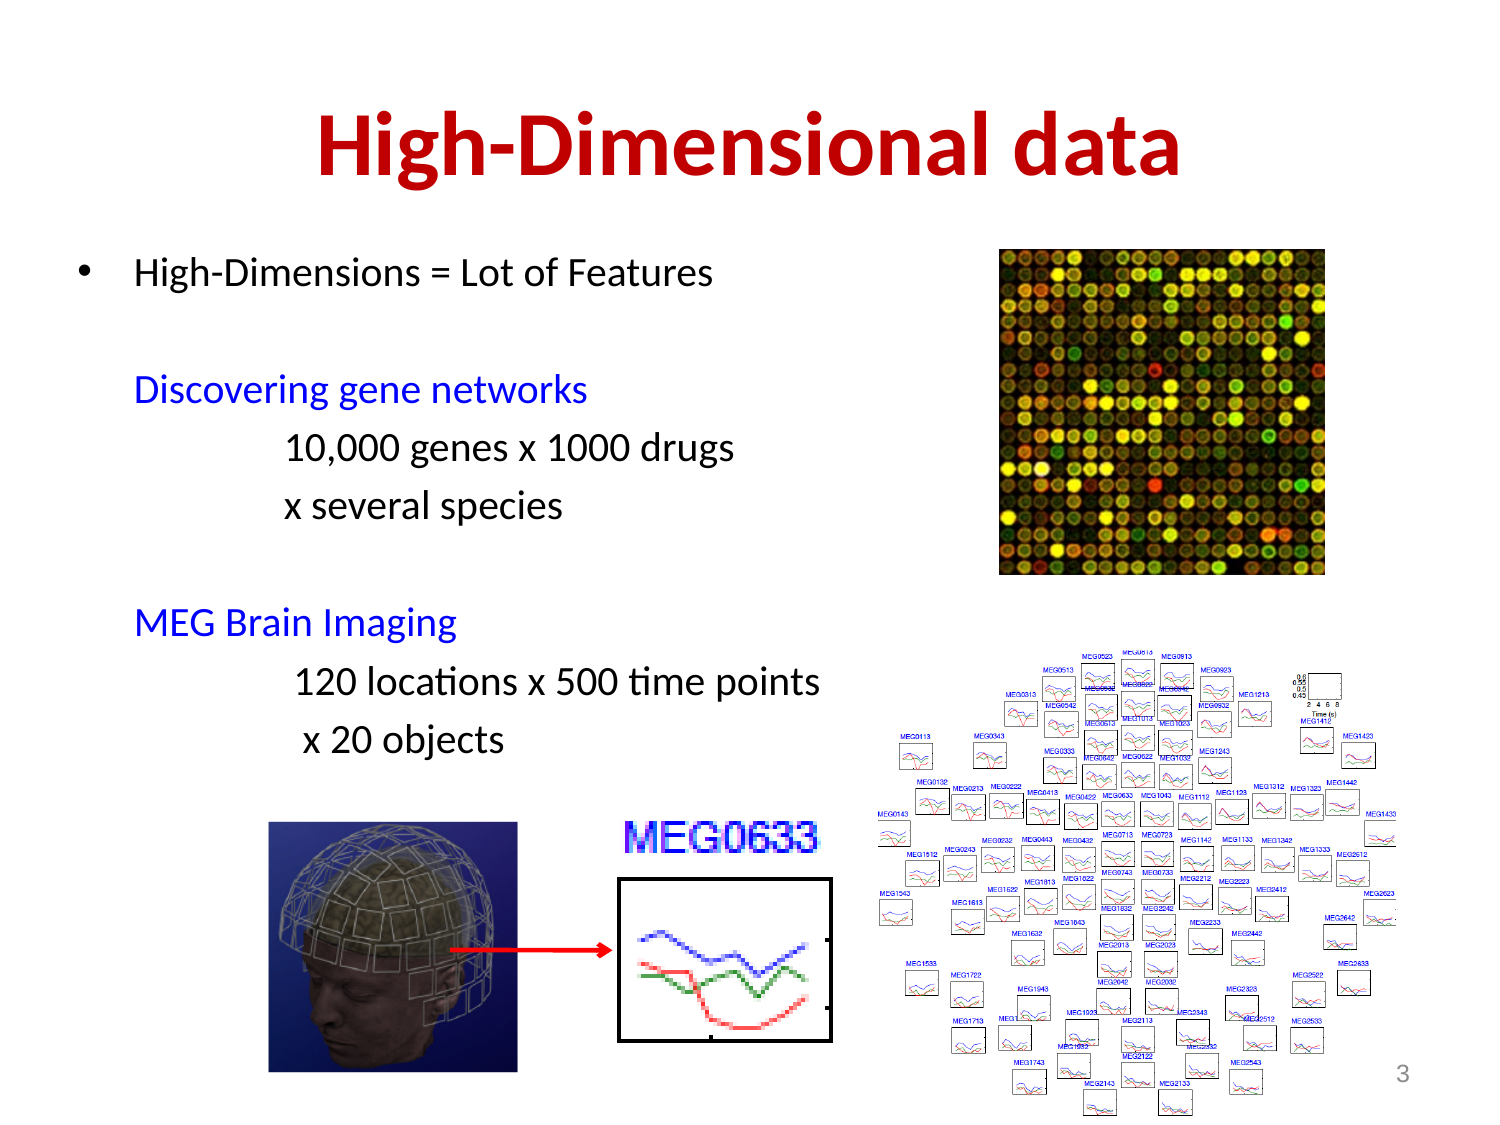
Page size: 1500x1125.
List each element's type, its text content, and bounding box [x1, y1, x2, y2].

picture [249, 806, 537, 1088]
slide_number 3 [1399, 1042, 1425, 1103]
title High-Dimensional data [75, 45, 1425, 233]
picture [878, 649, 1396, 1120]
picture [999, 249, 1326, 576]
list High-Dimensions = Lot of Features Discovering gene networks 10,000 genes x 1000 drugs x several species MEG Brain Imaging 120 locations x 500 time points x 20 objects [62, 237, 1450, 1100]
picture [599, 812, 838, 1051]
